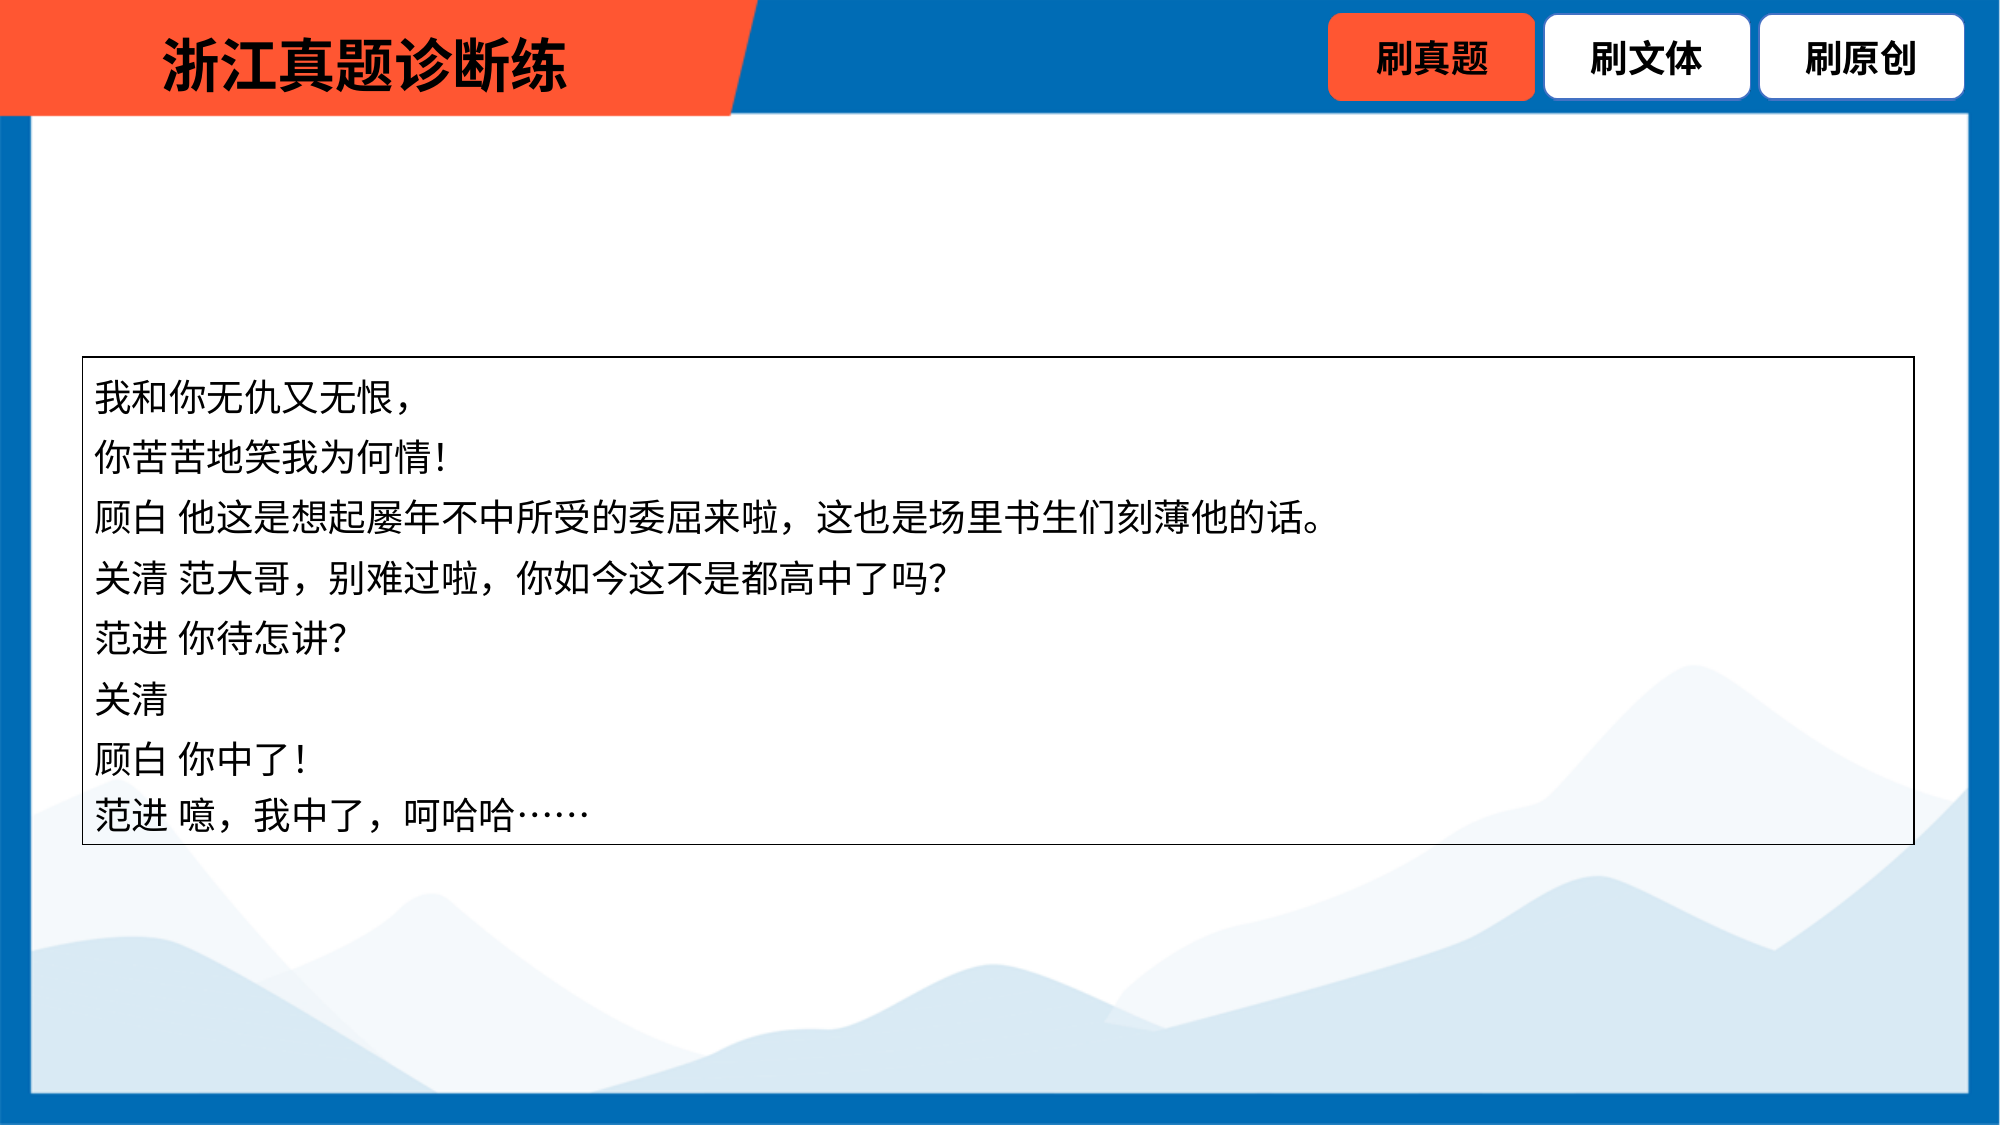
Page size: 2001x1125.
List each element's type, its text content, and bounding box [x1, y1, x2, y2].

table_header 我和你无仇又无恨， 你苦苦地笑我为何情！ 顾白 他这是想起屡年不中所受的委屈来啦，这也是场里书生们刻薄他的话。 关清 范大哥，别难过啦，你如今这不是都高中了吗？ 范进 你待怎讲？ 关清 顾白 你中了！ 范进 噫，我中了，呵哈哈…… [83, 358, 1913, 844]
picture [0, 0, 2000, 1125]
